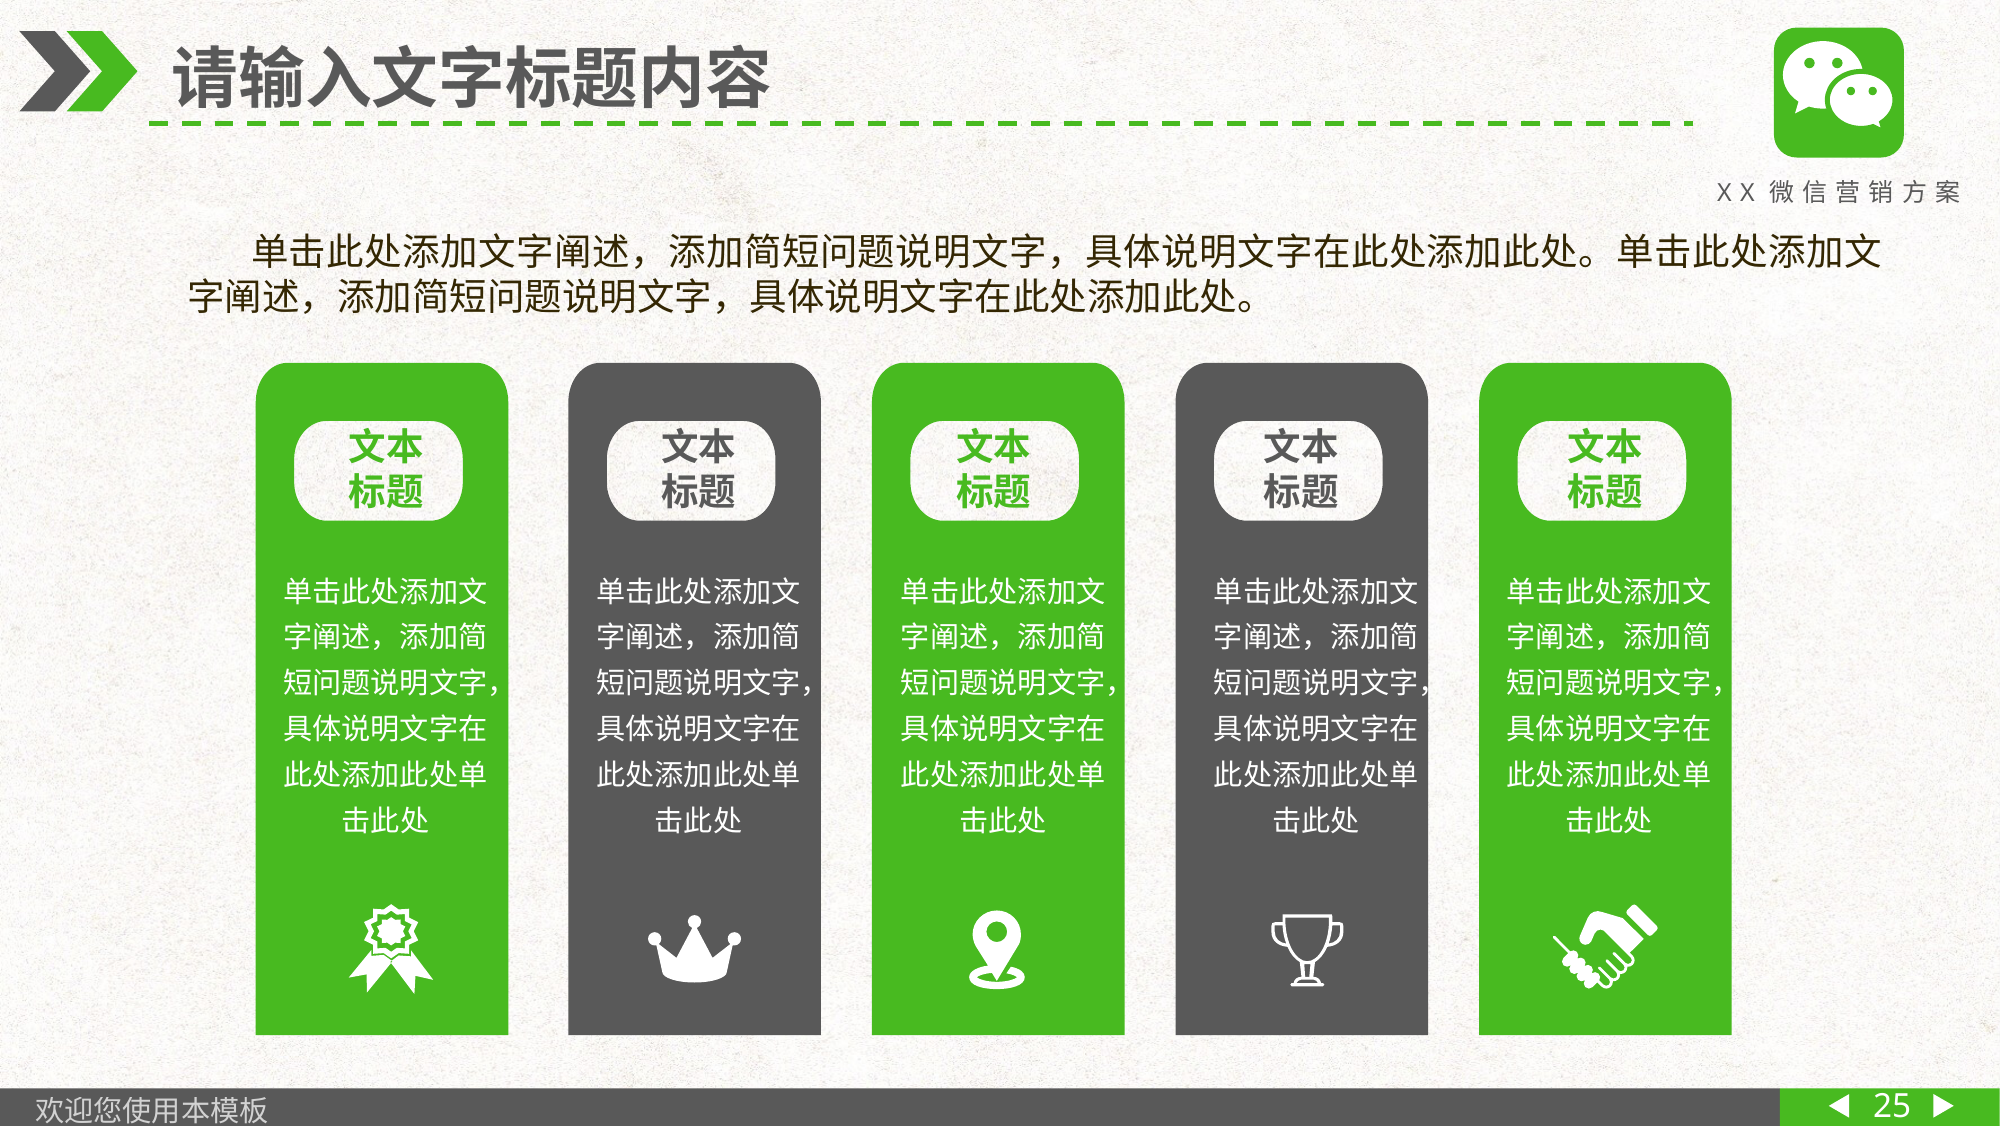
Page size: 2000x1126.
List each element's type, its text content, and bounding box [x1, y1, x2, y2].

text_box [255, 362, 516, 1036]
text_box [17, 28, 92, 114]
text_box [871, 362, 1134, 1036]
picture [0, 0, 2000, 1088]
text_box 单击此处添加文字阐述，添加简短问题说明文字，具体说明文字在此处添加此处。单击此处添加文字阐述，添加简短问题说明文字，具体说明文字在此处添加此处。 [173, 221, 1898, 326]
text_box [568, 362, 829, 1036]
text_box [1175, 362, 1447, 1036]
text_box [1692, 27, 1986, 215]
text_box 请输入文字标题内容 [125, 28, 1354, 124]
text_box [1478, 362, 1740, 1036]
text_box [64, 28, 140, 114]
